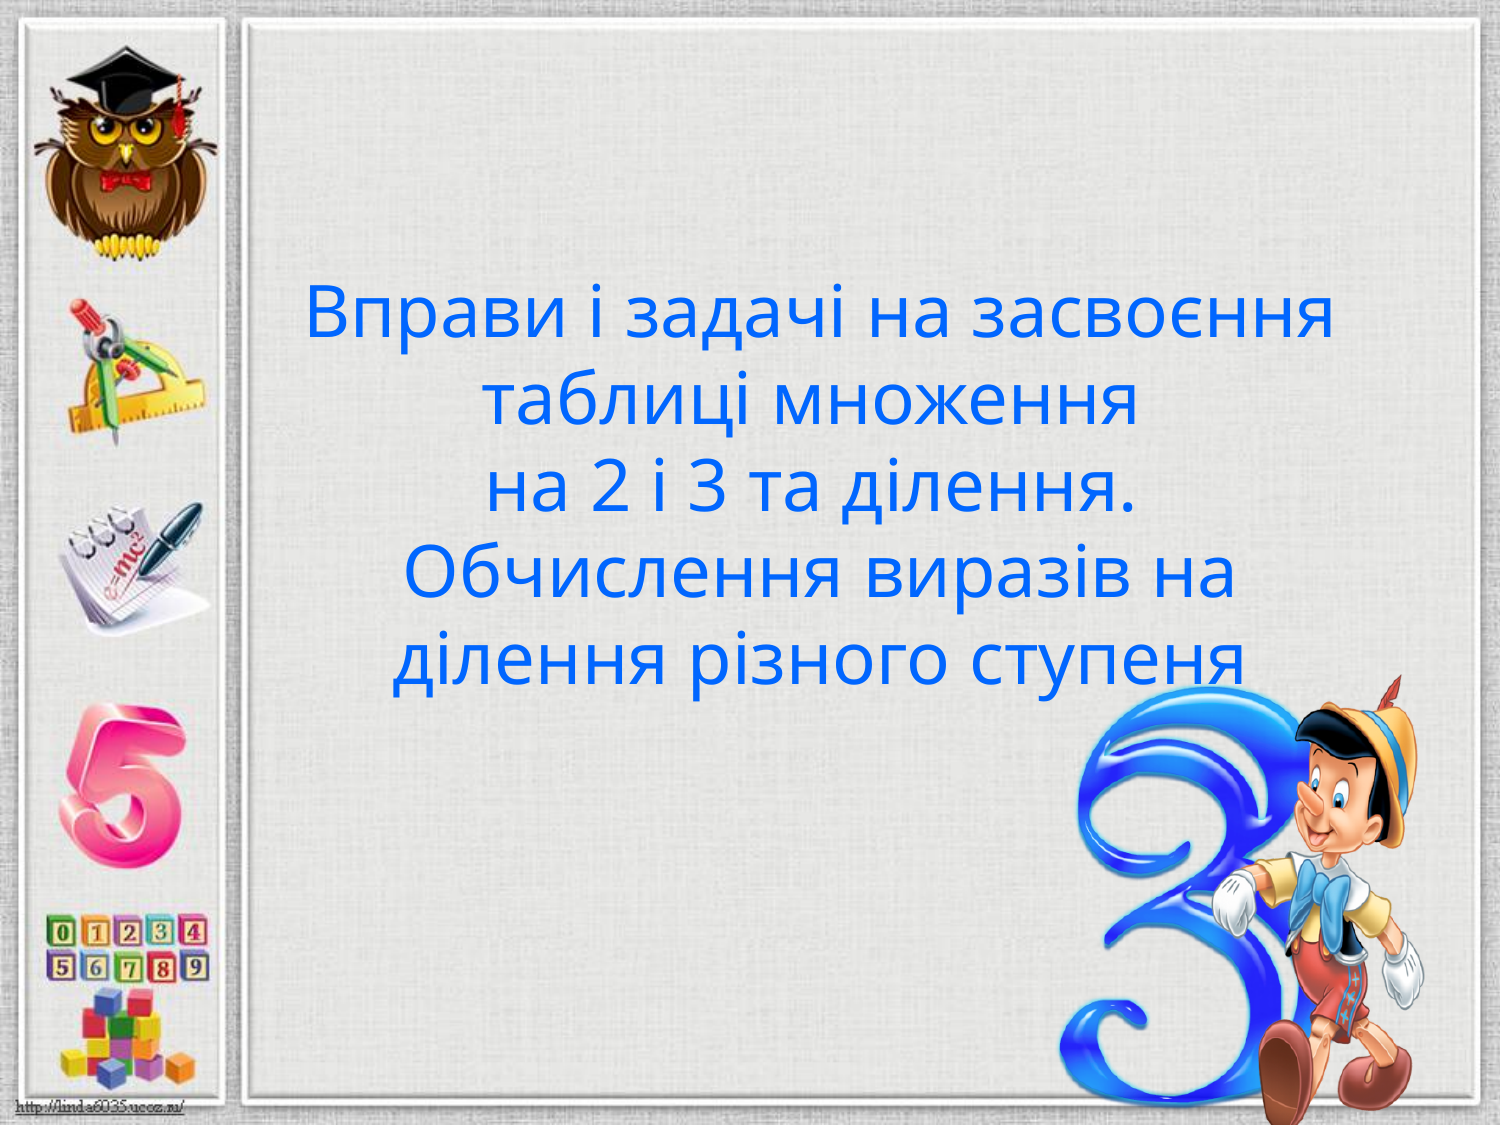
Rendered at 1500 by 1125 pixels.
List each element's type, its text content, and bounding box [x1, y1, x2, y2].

picture [0, 0, 1500, 1125]
title Вправи і задачі на засвоєння таблиці множення на 2 і 3 та ділення. Обчислення виразів на ділення різного ступеня [253, 255, 1388, 709]
